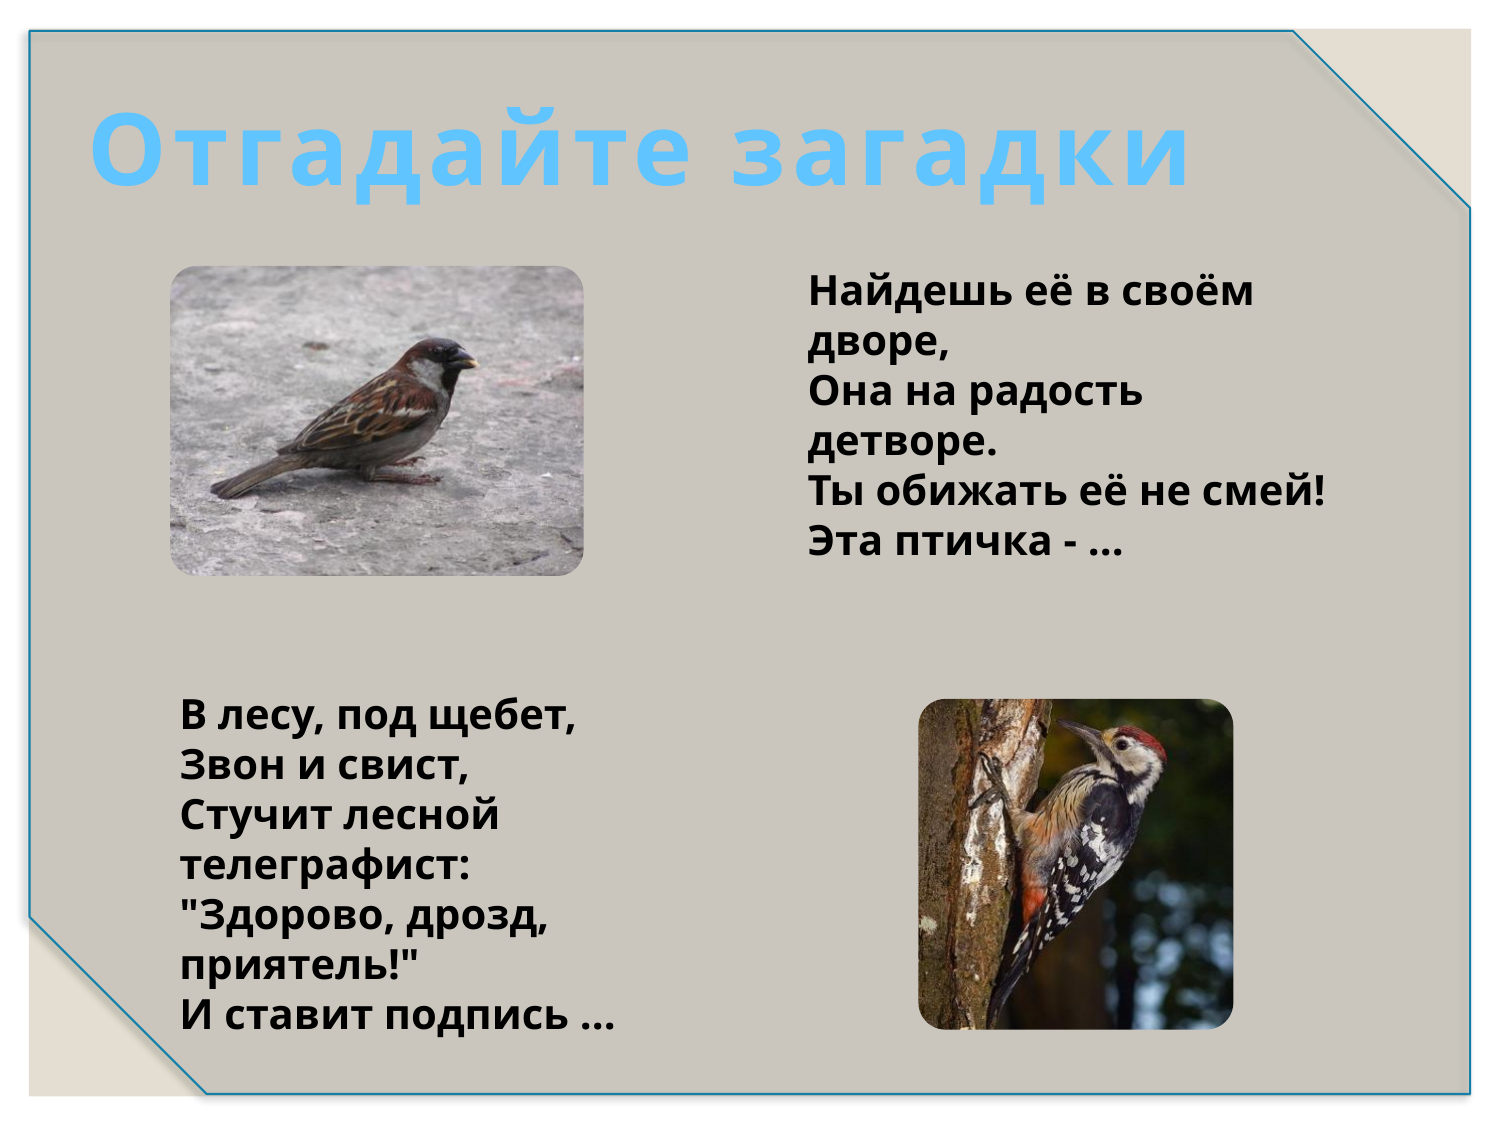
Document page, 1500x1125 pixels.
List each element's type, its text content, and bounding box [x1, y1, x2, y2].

text_box Отгадайте загадки [72, 78, 1209, 214]
text_box В лесу, под щебет, Звон и свист, Стучит лесной телеграфист: "Здорово, дрозд, приятель!" И ставит подпись ... [164, 680, 793, 1046]
picture [170, 265, 584, 577]
text_box [28, 29, 1472, 1096]
text_box Найдешь её в своём дворе, Она на радость детворе. Ты обижать её не смей! Эта птичка - ... [792, 256, 1360, 572]
picture [918, 698, 1234, 1030]
